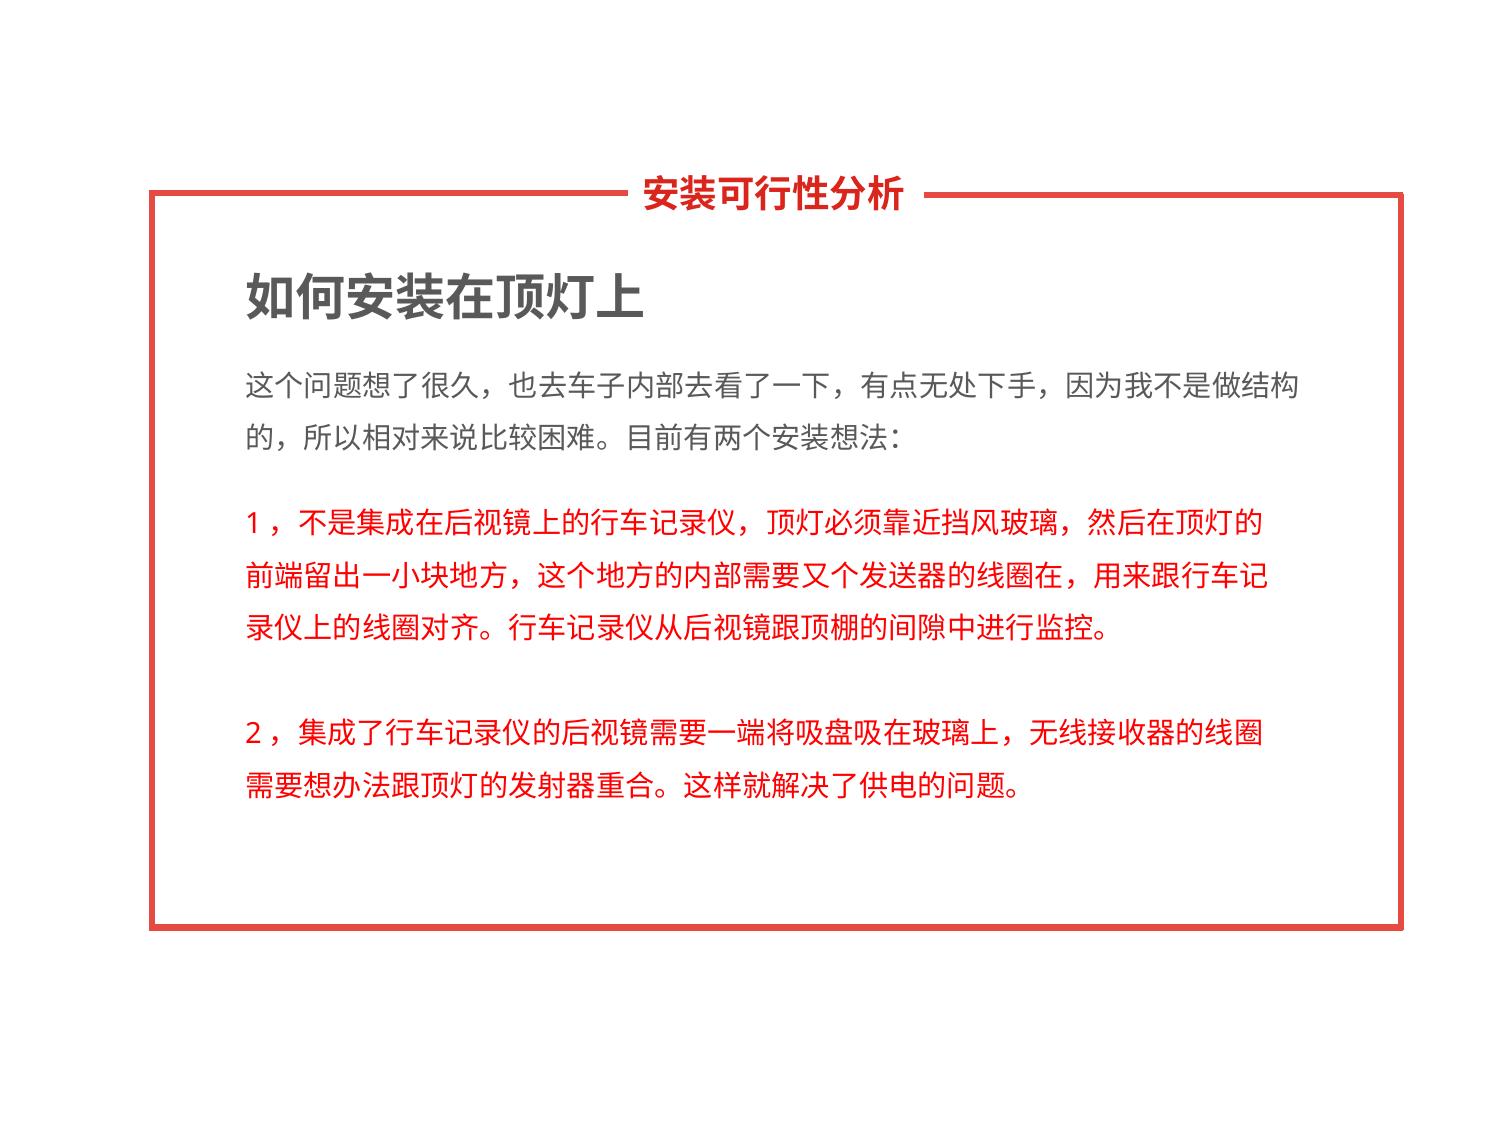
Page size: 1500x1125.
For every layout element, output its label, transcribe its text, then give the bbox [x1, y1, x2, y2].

text_box 安装可行性分析 [628, 163, 925, 191]
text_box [148, 192, 1404, 931]
